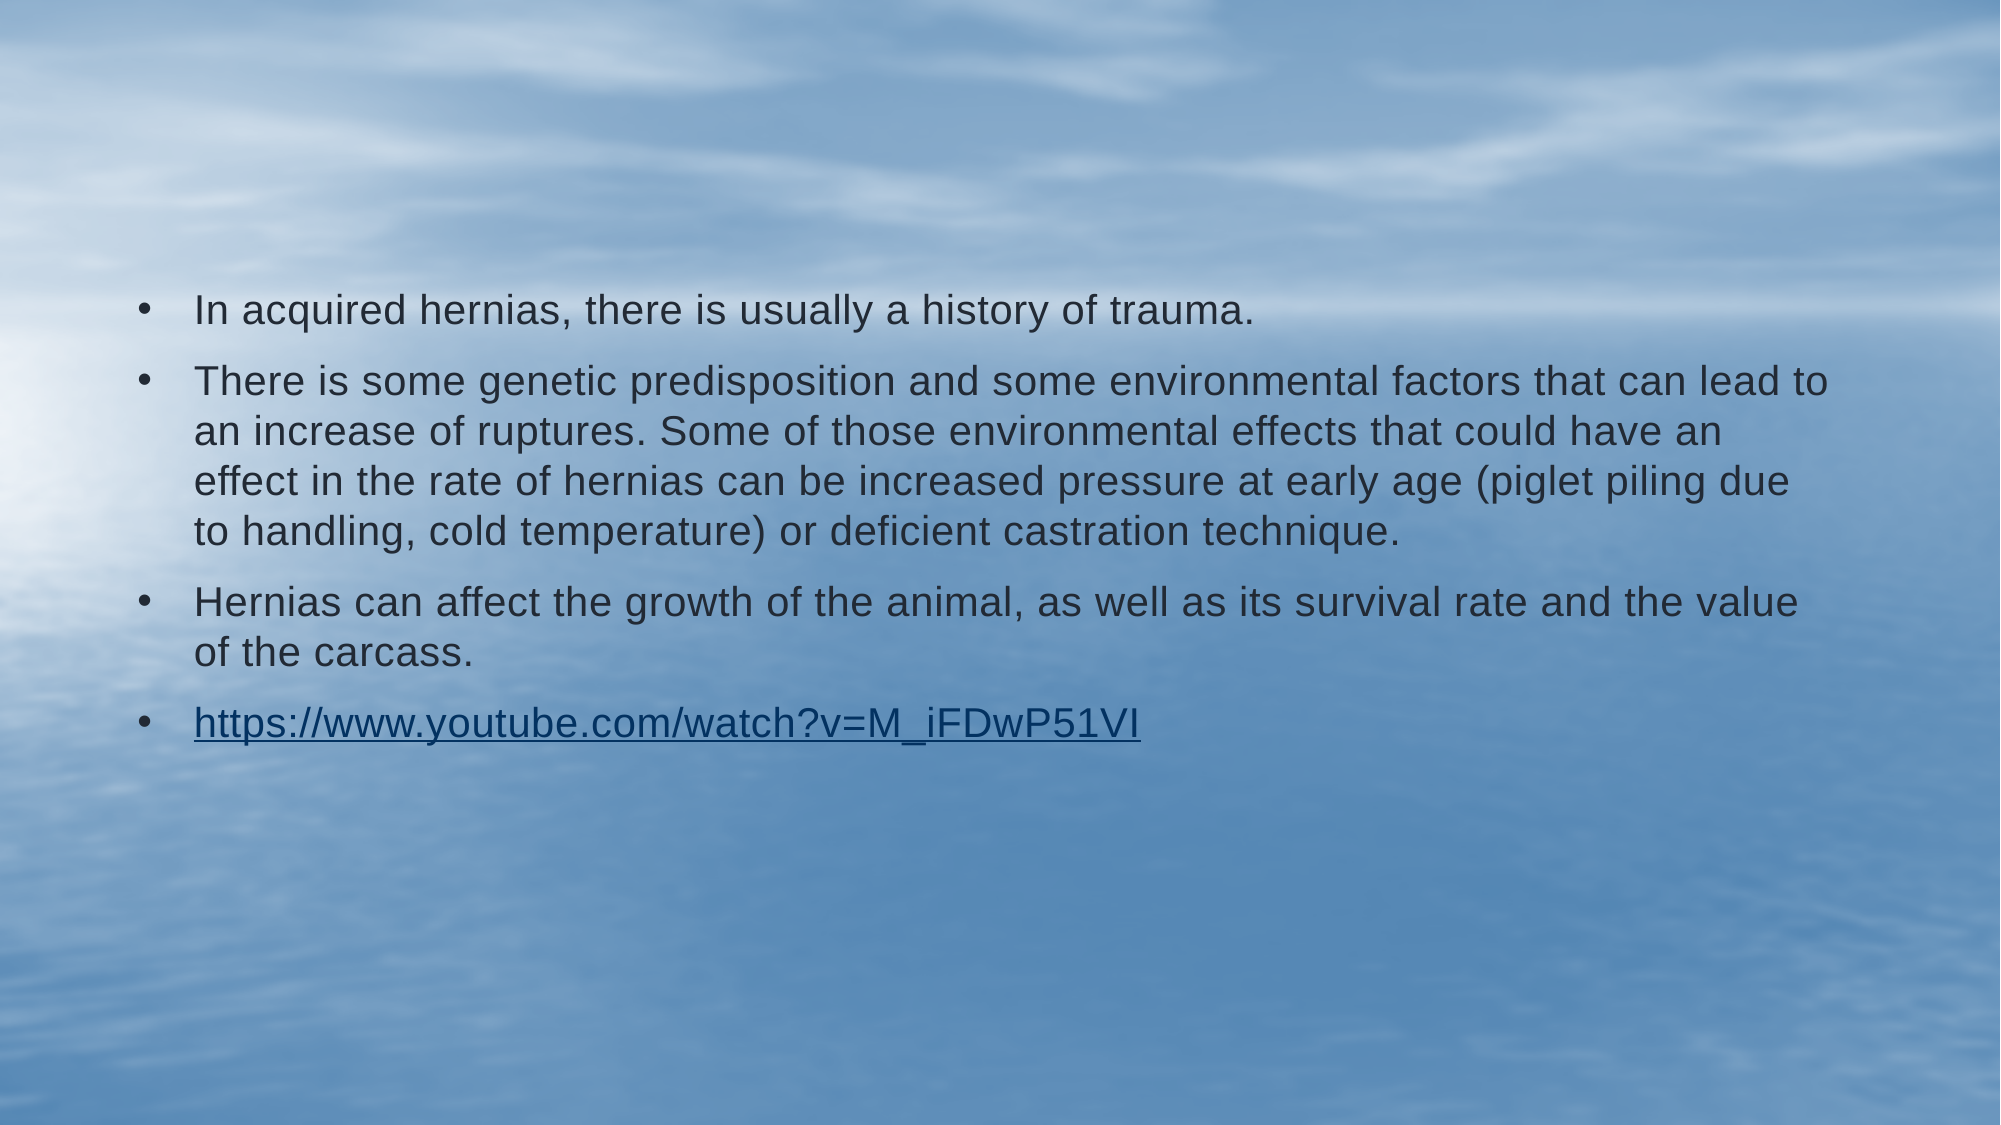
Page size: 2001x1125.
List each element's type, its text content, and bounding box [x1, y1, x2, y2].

list In acquired hernias, there is usually a history of trauma. There is some genetic predisposition and some environmental factors that can lead to an increase of ruptures. Some of those environmental effects that could have an effect in the rate of hernias can be increased pressure at early age (piglet piling due to handling, cold temperature) or deficient castration technique. Hernias can affect the growth of the animal, as well as its survival rate and the value of the carcass. https://www.youtube.com/watch?v=M_iFDwP51VI [122, 275, 1856, 951]
